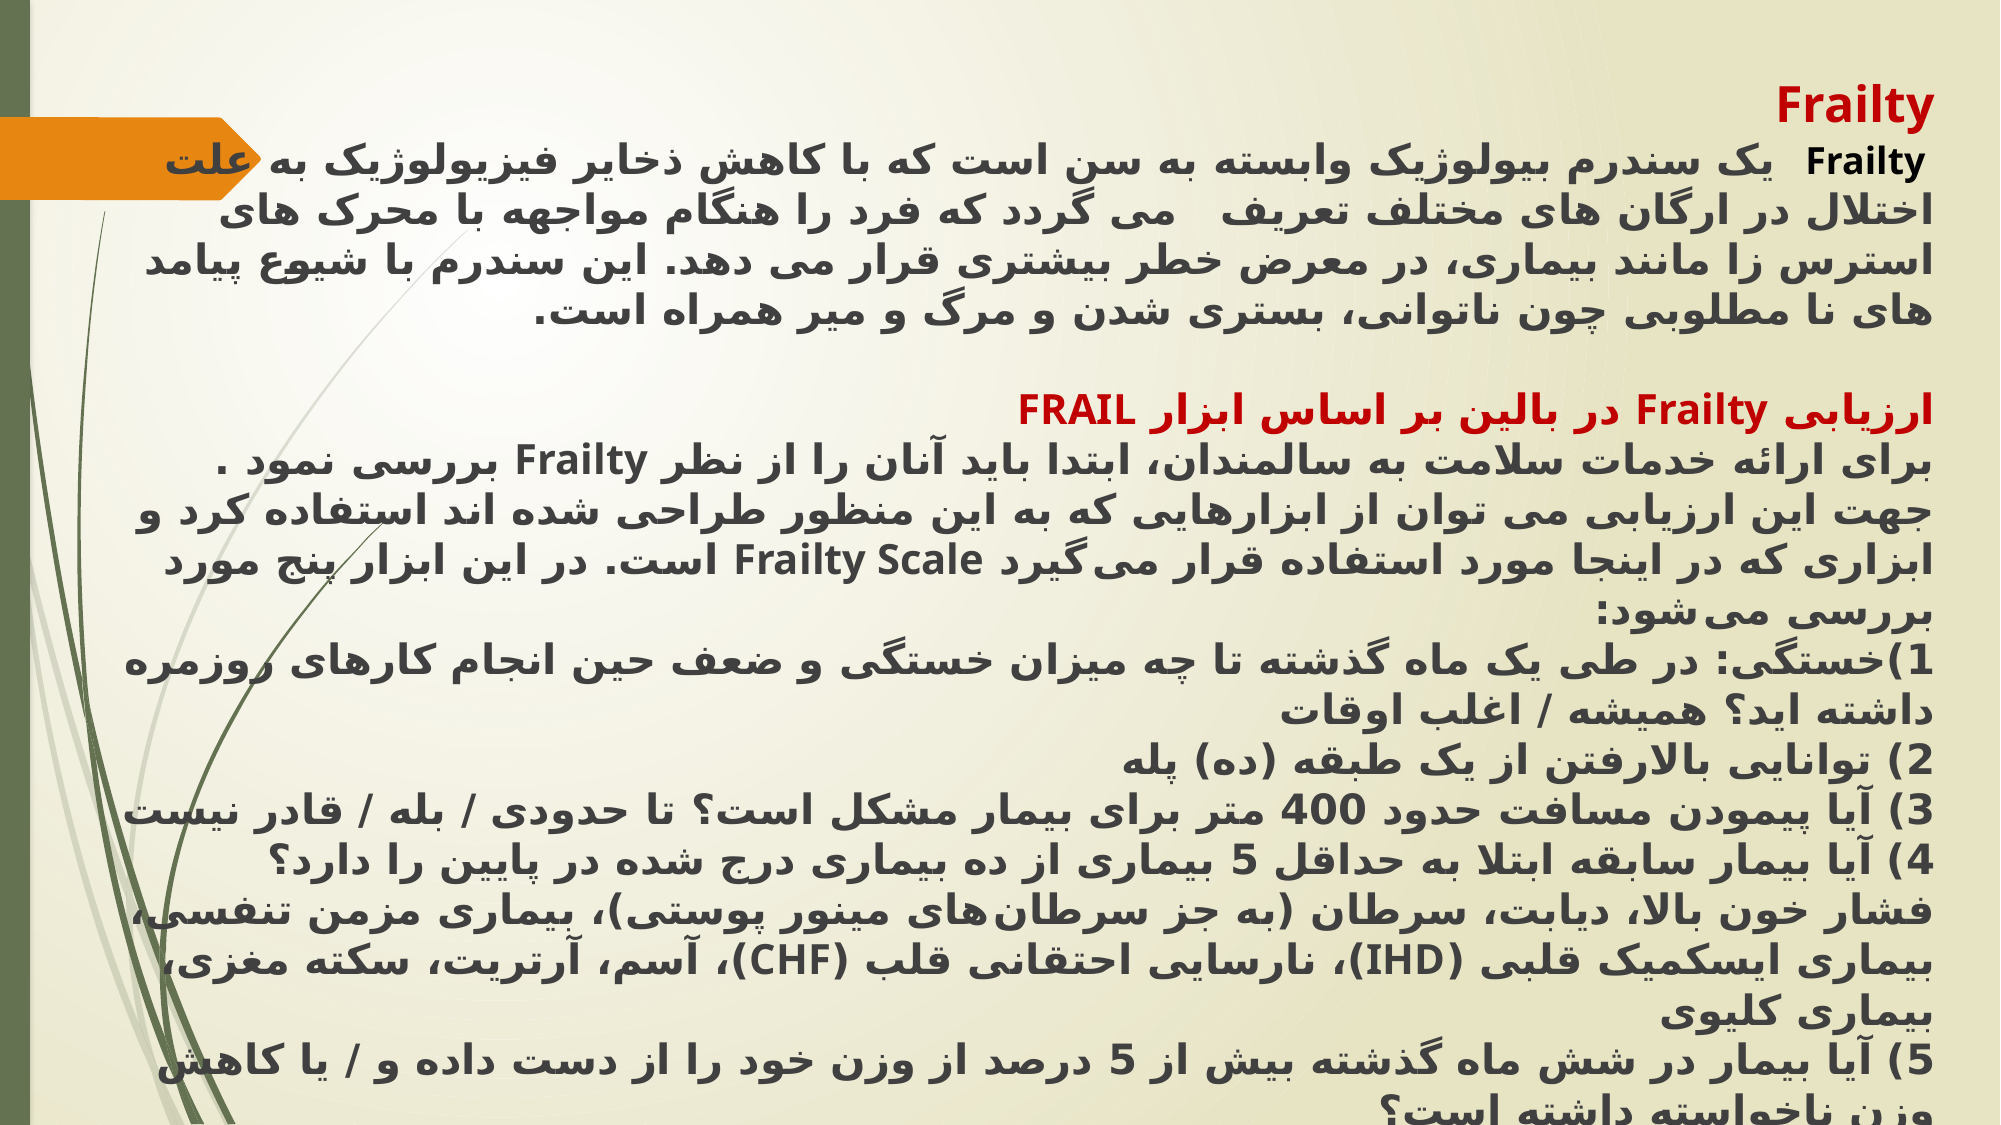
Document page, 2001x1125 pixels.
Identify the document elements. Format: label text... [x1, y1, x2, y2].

text_box Frailty Frailty یک سندرم بیولوژیک وابسته به سن است که با کاهش ذخایر فیزیولوژیک به علت اختلال در ارگان های مختلف تعریف می گردد که فرد را هنگام مواجهه با محرک های استرس زا مانند بیماری، در معرض خطر بیشتری قرار می دهد. این سندرم با شیوع پیامد های نا مطلوبی چون ناتوانی، بستری شدن و مرگ و میر همراه است. ارزیابی Frailty در بالین بر اساس ابزار FRAIL برای ارائه خدمات سلامت به سالمندان، ابتدا باید آنان را از نظر Frailty بررسی نمود . جهت این ارزیابی می توان از ابزارهایی که به این منظور طراحی شده اند استفاده کرد و ابزاری که در اینجا مورد استفاده قرار می گیرد Frailty Scale است. در این ابزار پنج مورد بررسی می شود: 1)خستگی: در طی یک ماه گذشته تا چه میزان خستگی و ضعف حین انجام کارهای روزمره داشته اید؟ همیشه / اغلب اوقات 2) توانایی بالارفتن از یک طبقه (ده) پله 3) آیا پیمودن مسافت حدود 400 متر برای بیمار مشکل است؟ تا حدودی / بله / قادر نیست 4) آیا بیمار سابقه ابتلا به حداقل 5 بیماری از ده بیماری درج شده در پایین را دارد؟ فشار خون بالا، دیابت، سرطان (به جز سرطان های مینور پوستی)، بیماری مزمن تنفسی، بیماری ایسکمیک قلبی (IHD)، نارسایی احتقانی قلب (CHF)، آسم، آرتریت، سکته مغزی، بیماری کلیوی 5) آیا بیمار در شش ماه گذشته بیش از 5 درصد از وزن خود را از دست داده و / یا کاهش وزن ناخواسته داشته است؟ در صورتی که پاسخ به حداقل سه مورد از پنج مورد فوق، مطابق پاسخ های درج شده باشد، فرد Frail محسوب می شود. در صورت مثبت بودن یک یا دو مورد، سالمند Pre frail است و اگر پاسخ به هیچ کدام از 5 سوال فوق، مطابق پاسخ های نوشته شده نباشد، فرد سالمند در گروه Robust قرار می گیرد. نکته: لازم است ارزیابی Frailty در بالین بر اساس FRAIL Scale به صورت سالانه، برای سالمندان تکرار شود. [90, 65, 1950, 1125]
